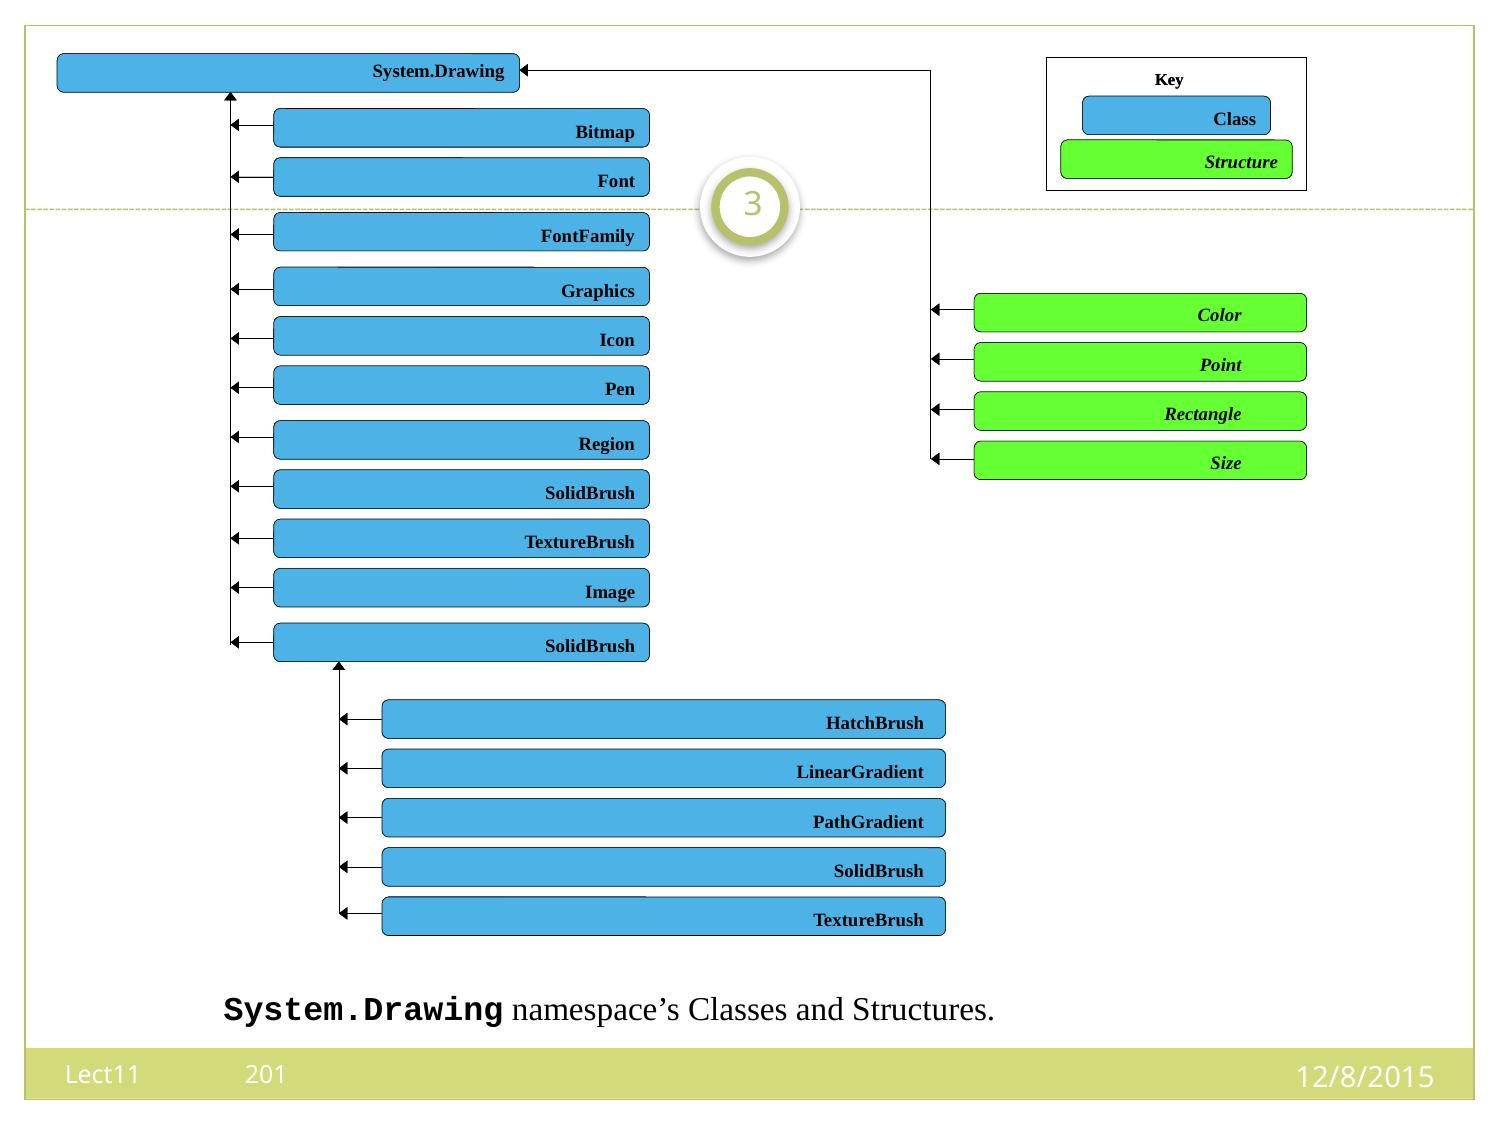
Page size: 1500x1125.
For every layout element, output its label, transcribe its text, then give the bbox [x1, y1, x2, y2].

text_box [49, 24, 1351, 966]
text_box System.Drawing namespace’s Classes and Structures. [200, 979, 1012, 1034]
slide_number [950, 1050, 1450, 1111]
footer Lect11 201 [50, 1051, 638, 1112]
